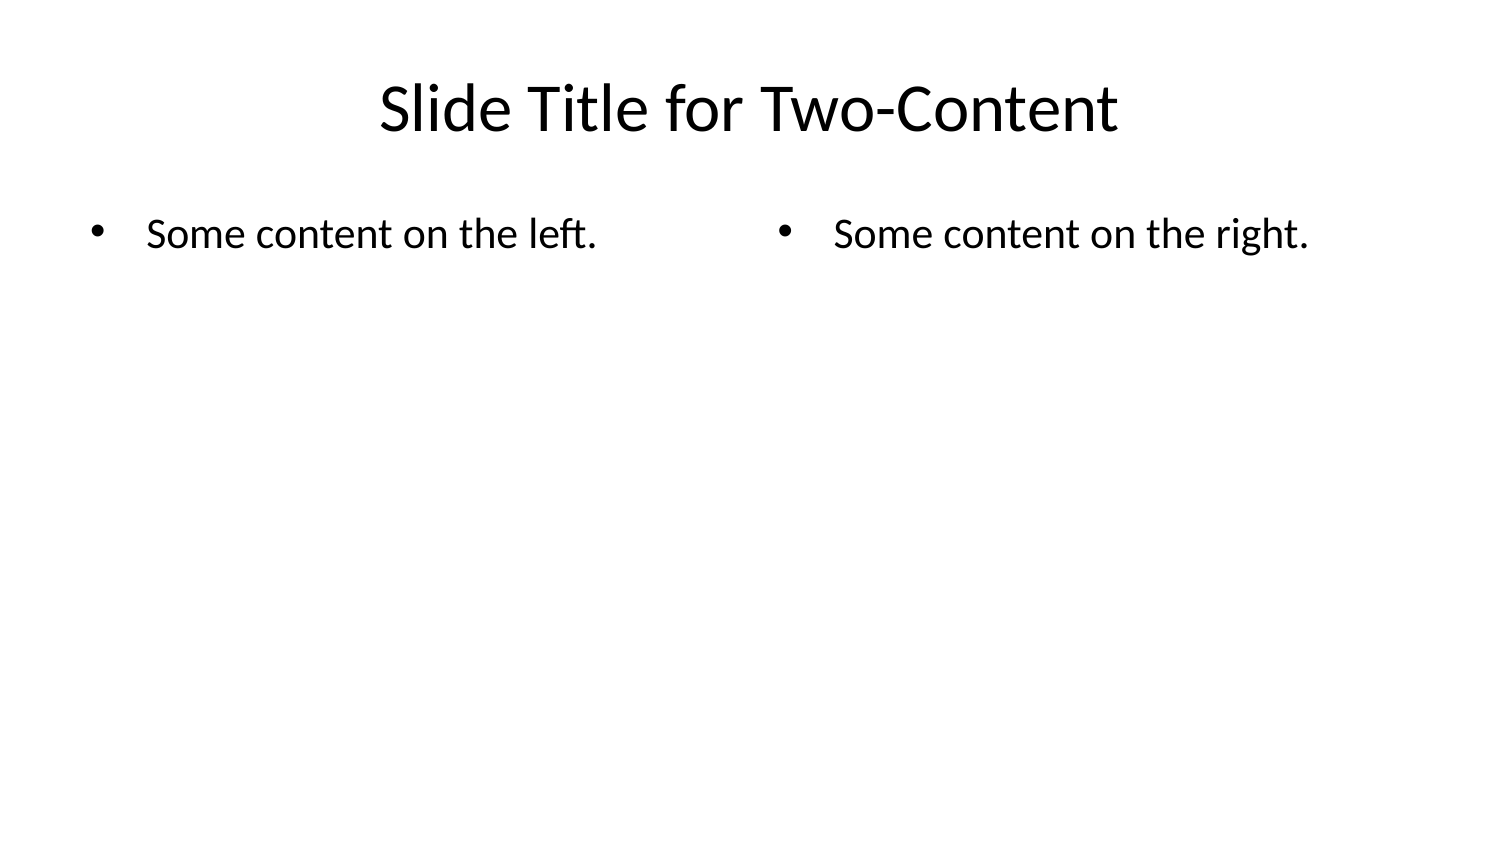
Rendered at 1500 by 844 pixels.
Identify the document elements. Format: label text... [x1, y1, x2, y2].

list Some content on the left. [75, 196, 738, 754]
title Slide Title for Two-Content [75, 33, 1425, 175]
list Some content on the right. [762, 196, 1425, 754]
